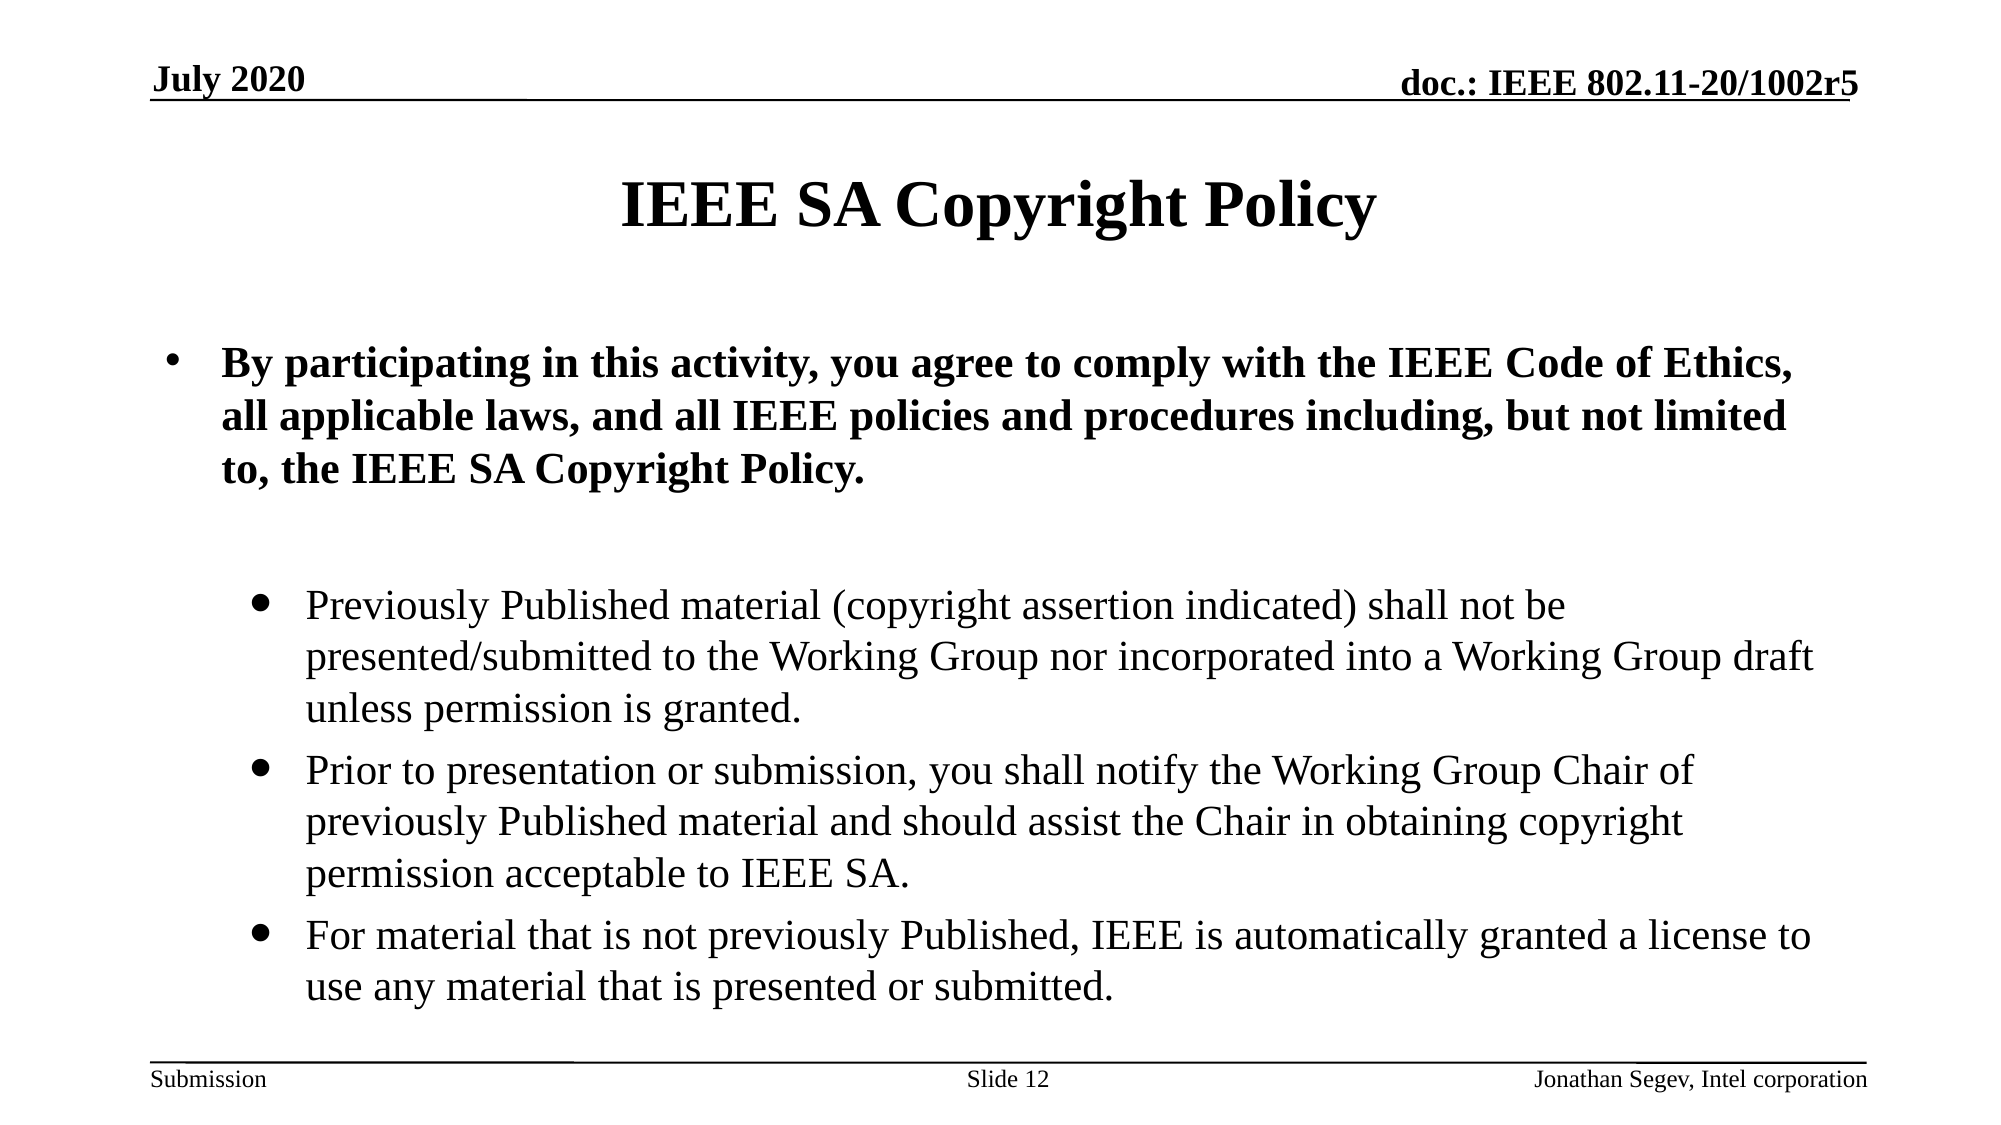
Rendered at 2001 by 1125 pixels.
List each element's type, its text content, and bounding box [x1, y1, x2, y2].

footer Jonathan Segev, Intel corporation [1171, 1061, 1869, 1093]
list By participating in this activity, you agree to comply with the IEEE Code of Ethics, all applicable laws, and all IEEE policies and procedures including, but not limited to, the IEEE SA Copyright Policy. Previously Published material (copyright assertion indicated) shall not be presented/submitted to the Working Group nor incorporated into a Working Group draft unless permission is granted. Prior to presentation or submission, you shall notify the Working Group Chair of previously Published material and should assist the Chair in obtaining copyright permission acceptable to IEEE SA. For material that is not previously Published, IEEE is automatically granted a license to use any material that is presented or submitted. [149, 324, 1850, 1000]
title IEEE SA Copyright Policy [149, 112, 1850, 288]
slide_number Slide 12 [950, 1061, 1067, 1123]
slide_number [152, 54, 563, 100]
